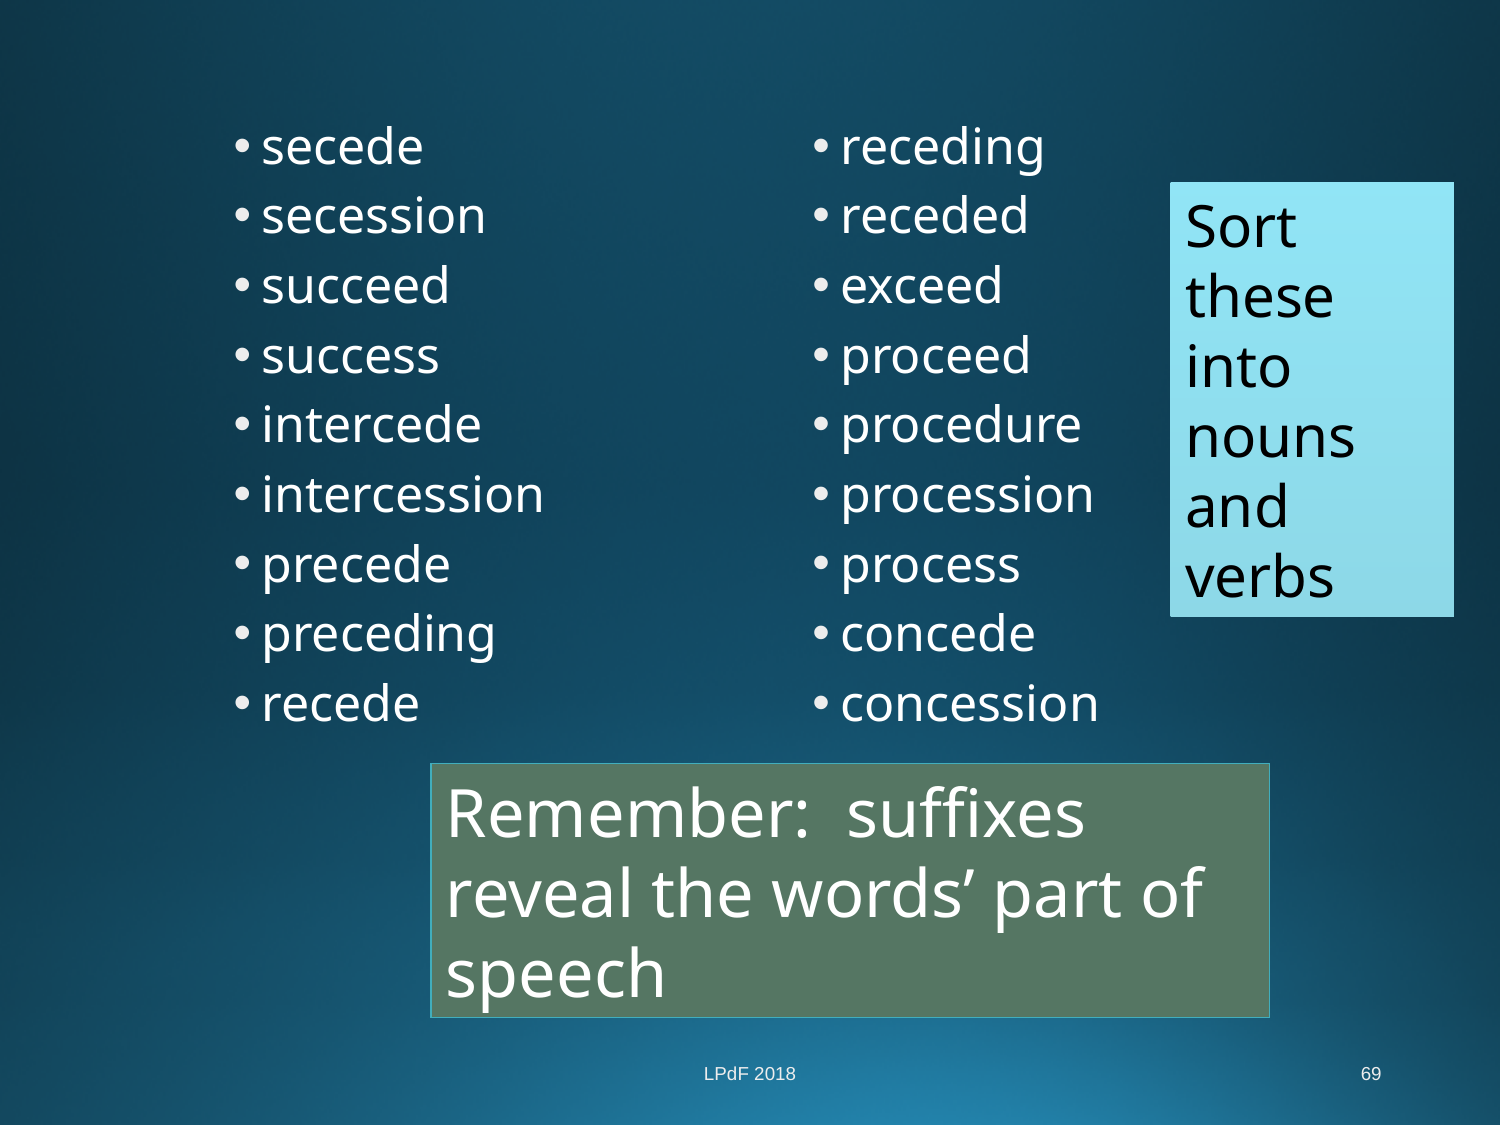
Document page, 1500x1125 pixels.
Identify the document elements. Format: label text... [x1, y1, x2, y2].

list receding receded exceed proceed procedure procession process concede concession [797, 113, 1283, 741]
picture [0, 0, 1500, 1125]
footer LPdF 2018 [496, 1042, 1004, 1103]
text_box Remember: suffixes reveal the words’ part of speech [430, 763, 1270, 1018]
text_box Sort these into nouns and verbs [1170, 182, 1454, 617]
slide_number 69 [1059, 1042, 1397, 1103]
list secede secession succeed success intercede intercession precede preceding recede [218, 113, 704, 752]
